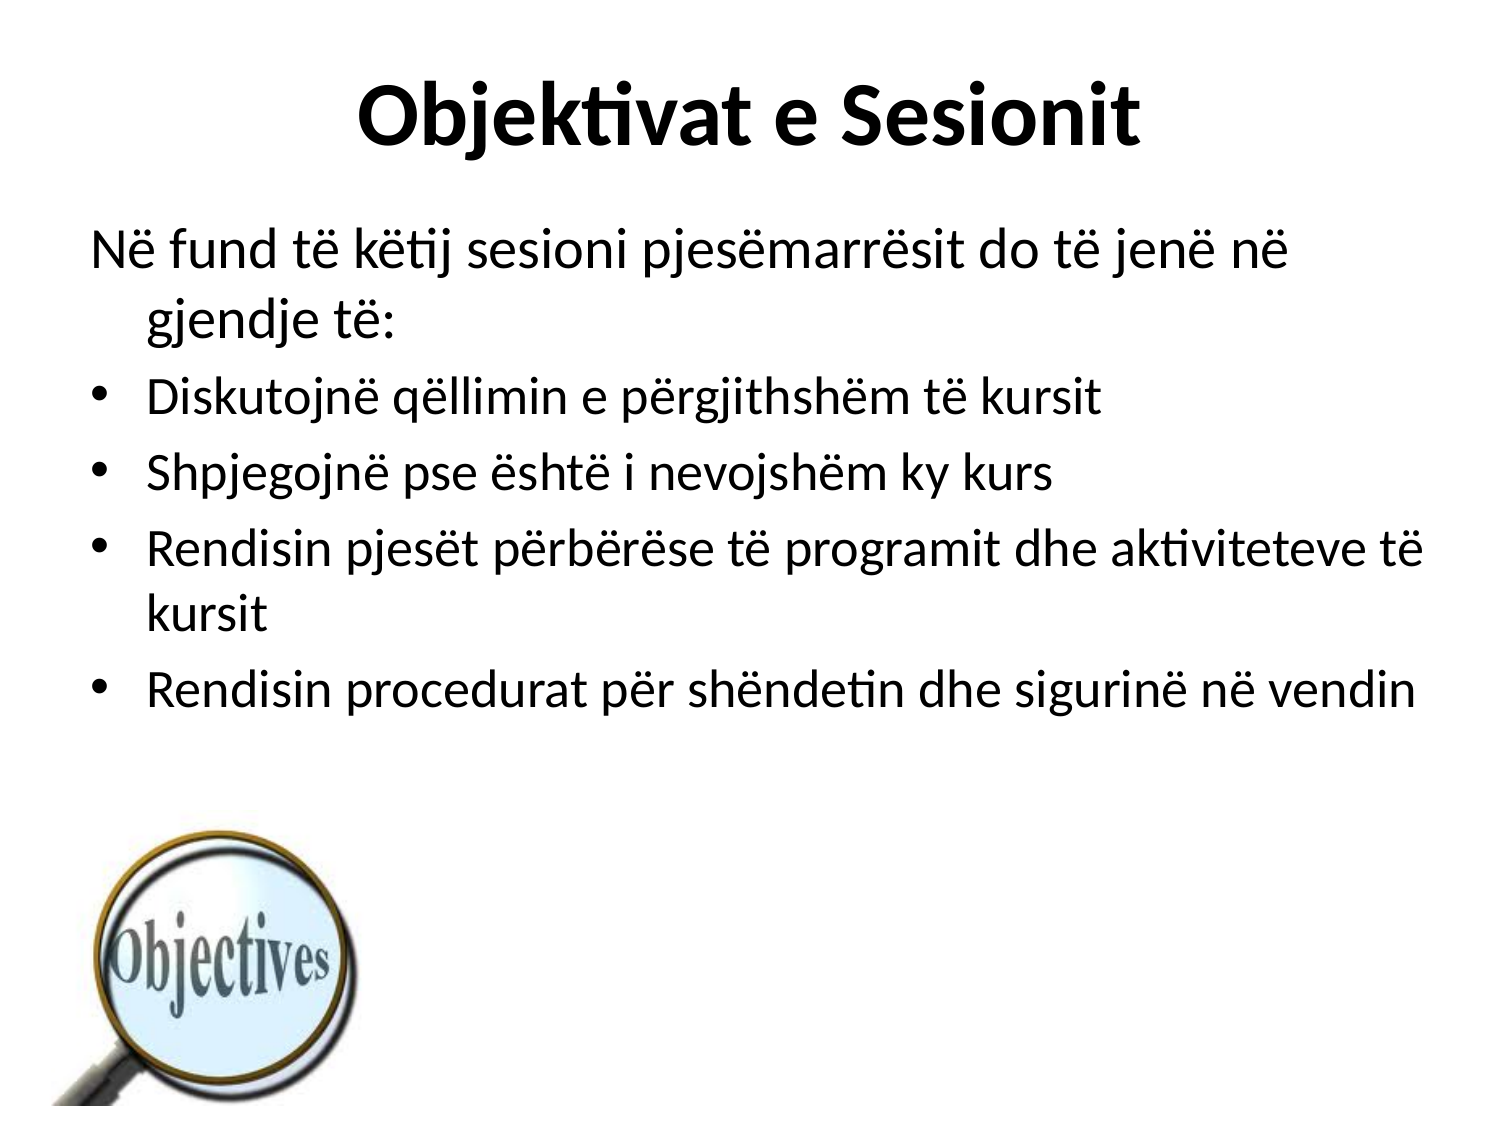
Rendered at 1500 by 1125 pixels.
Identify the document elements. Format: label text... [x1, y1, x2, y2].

list Në fund të këtij sesioni pjesëmarrësit do të jenë në gjendje të: Diskutojnë qëllimin e përgjithshëm të kursit Shpjegojnë pse është i nevojshëm ky kurs Rendisin pjesët përbërëse të programit dhe aktiviteteve të kursit Rendisin procedurat për shëndetin dhe sigurinë në vendin [75, 202, 1472, 1005]
title Objektivat e Sesionit [75, 45, 1425, 172]
picture [0, 810, 444, 1106]
